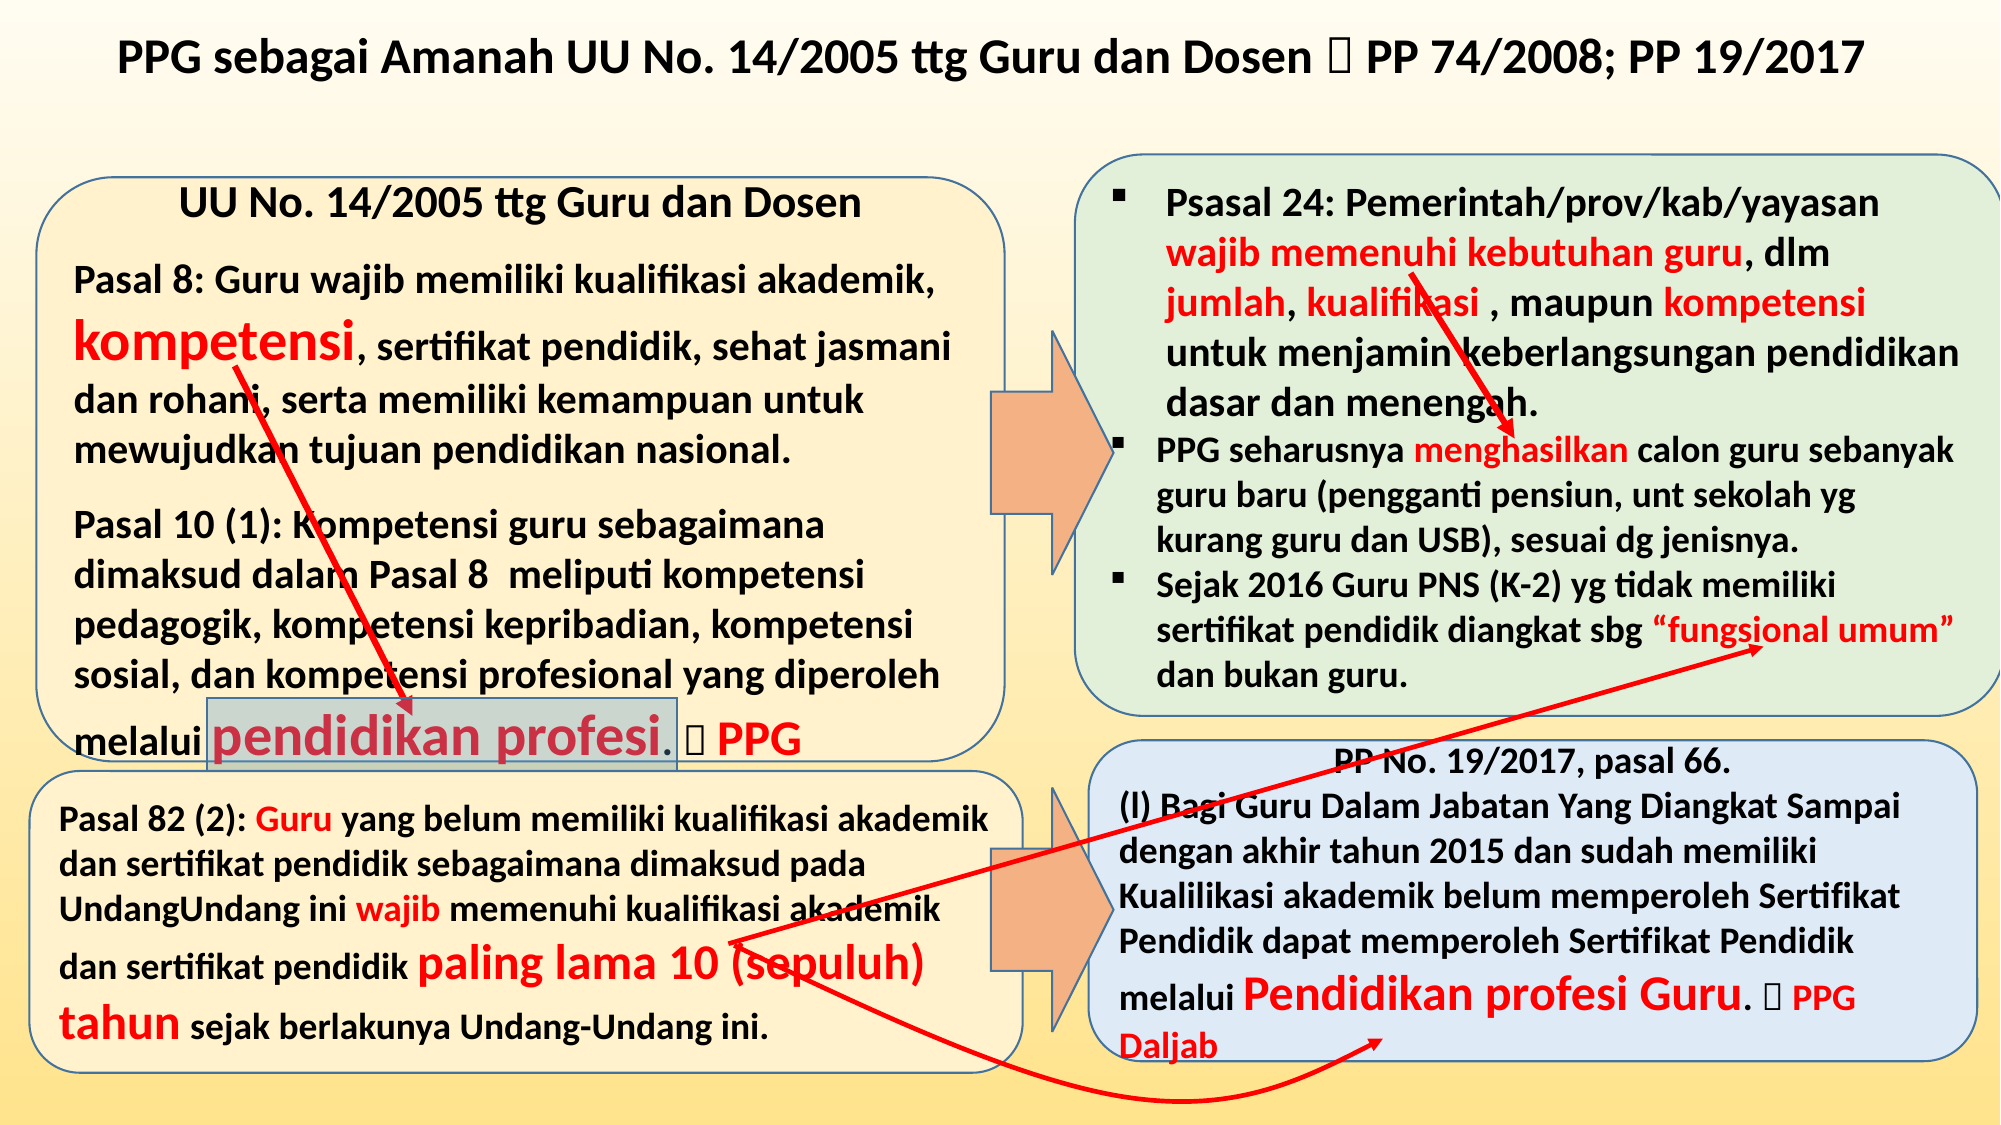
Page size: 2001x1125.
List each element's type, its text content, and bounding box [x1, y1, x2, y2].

text_box Pasal 82 (2): Guru yang belum memiliki kualifikasi akademik dan sertifikat pendidik sebagaimana dimaksud pada UndangUndang ini wajib memenuhi kualifikasi akademik dan sertifikat pendidik paling lama 10 (sepuluh) tahun sejak berlakunya Undang-Undang ini. [28, 769, 1024, 1074]
text_box PP No. 19/2017, pasal 66. (l) Bagi Guru Dalam Jabatan Yang Diangkat Sampai dengan akhir tahun 2015 dan sudah memiliki Kualilikasi akademik belum memperoleh Sertifikat Pendidik dapat memperoleh Sertifikat Pendidik melalui Pendidikan profesi Guru.  PPG Daljab [1087, 739, 1979, 1063]
text_box [989, 844, 1115, 993]
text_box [207, 365, 677, 771]
text_box UU No. 14/2005 ttg Guru dan Dosen Pasal 8: Guru wajib memiliki kualifikasi akademik, kompetensi, sertifikat pendidik, sehat jasmani dan rohani, serta memiliki kemampuan untuk mewujudkan tujuan pendidikan nasional. Pasal 10 (1): Kompetensi guru sebagaimana dimaksud dalam Pasal 8 meliputi kompetensi pedagogik, kompetensi kepribadian, kompetensi sosial, dan kompetensi profesional yang diperoleh melalui pendidikan profesi.  PPG [35, 176, 1006, 763]
text_box [728, 644, 1764, 945]
text_box [989, 330, 1115, 576]
text_box [733, 944, 1383, 1103]
text_box [989, 787, 1081, 867]
text_box PPG sebagai Amanah UU No. 14/2005 ttg Guru dan Dosen  PP 74/2008; PP 19/2017 [102, 15, 1912, 91]
text_box Psasal 24: Pemerintah/prov/kab/yayasan wajib memenuhi kebutuhan guru, dlm jumlah, kualifikasi , maupun kompetensi untuk menjamin keberlangsungan pendidikan dasar dan menengah. PPG seharusnya menghasilkan calon guru sebanyak guru baru (pengganti pensiun, unt sekolah yg kurang guru dan USB), sesuai dg jenisnya. Sejak 2016 Guru PNS (K-2) yg tidak memiliki sertifikat pendidik diangkat sbg “fungsional umum” dan bukan guru. [1073, 153, 2000, 717]
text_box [1410, 273, 1515, 439]
